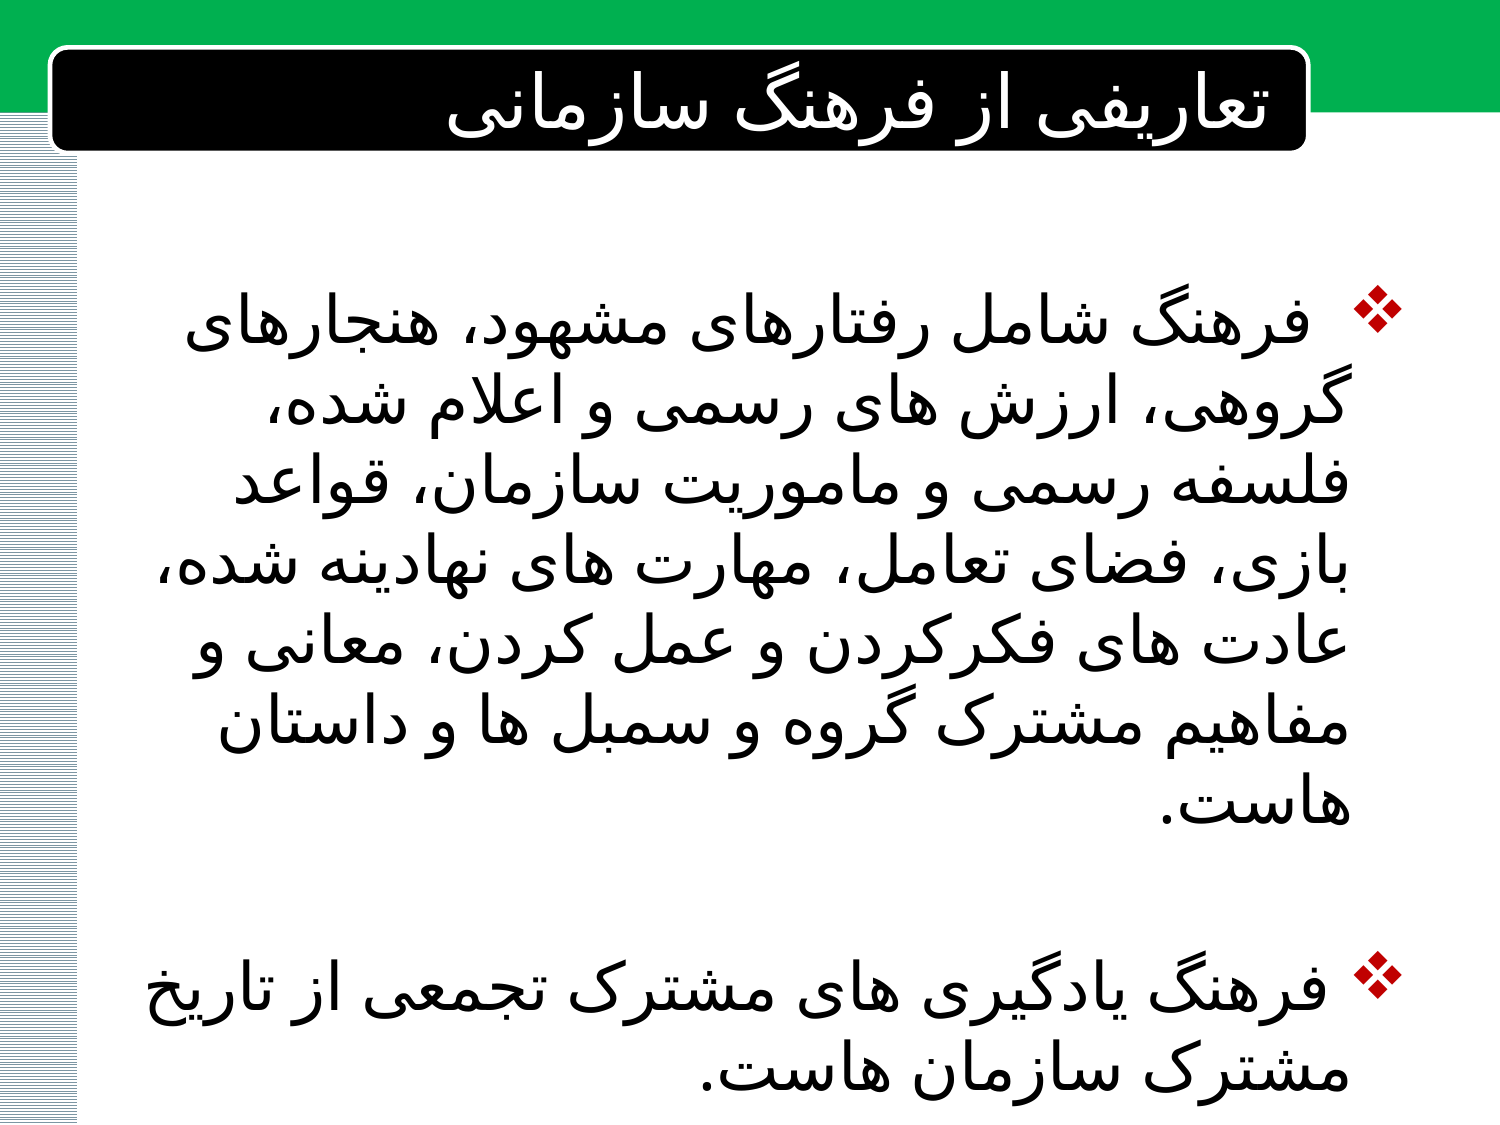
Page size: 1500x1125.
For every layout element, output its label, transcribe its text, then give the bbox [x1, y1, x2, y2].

title تعاریفی از فرهنگ سازمانی [75, 52, 1288, 145]
list فرهنگ شامل رفتارهای مشهود، هنجارهای گروهی، ارزش های رسمی و اعلام شده، فلسفه رسمی و ماموریت سازمان، قواعد بازی، فضای تعامل، مهارت های نهادینه شده، عادت های فکرکردن و عمل کردن، معانی و مفاهیم مشترک گروه و سمبل ها و داستان هاست. فرهنگ یادگیری های مشترک تجمعی از تاریخ مشترک سازمان هاست. [75, 176, 1425, 1038]
